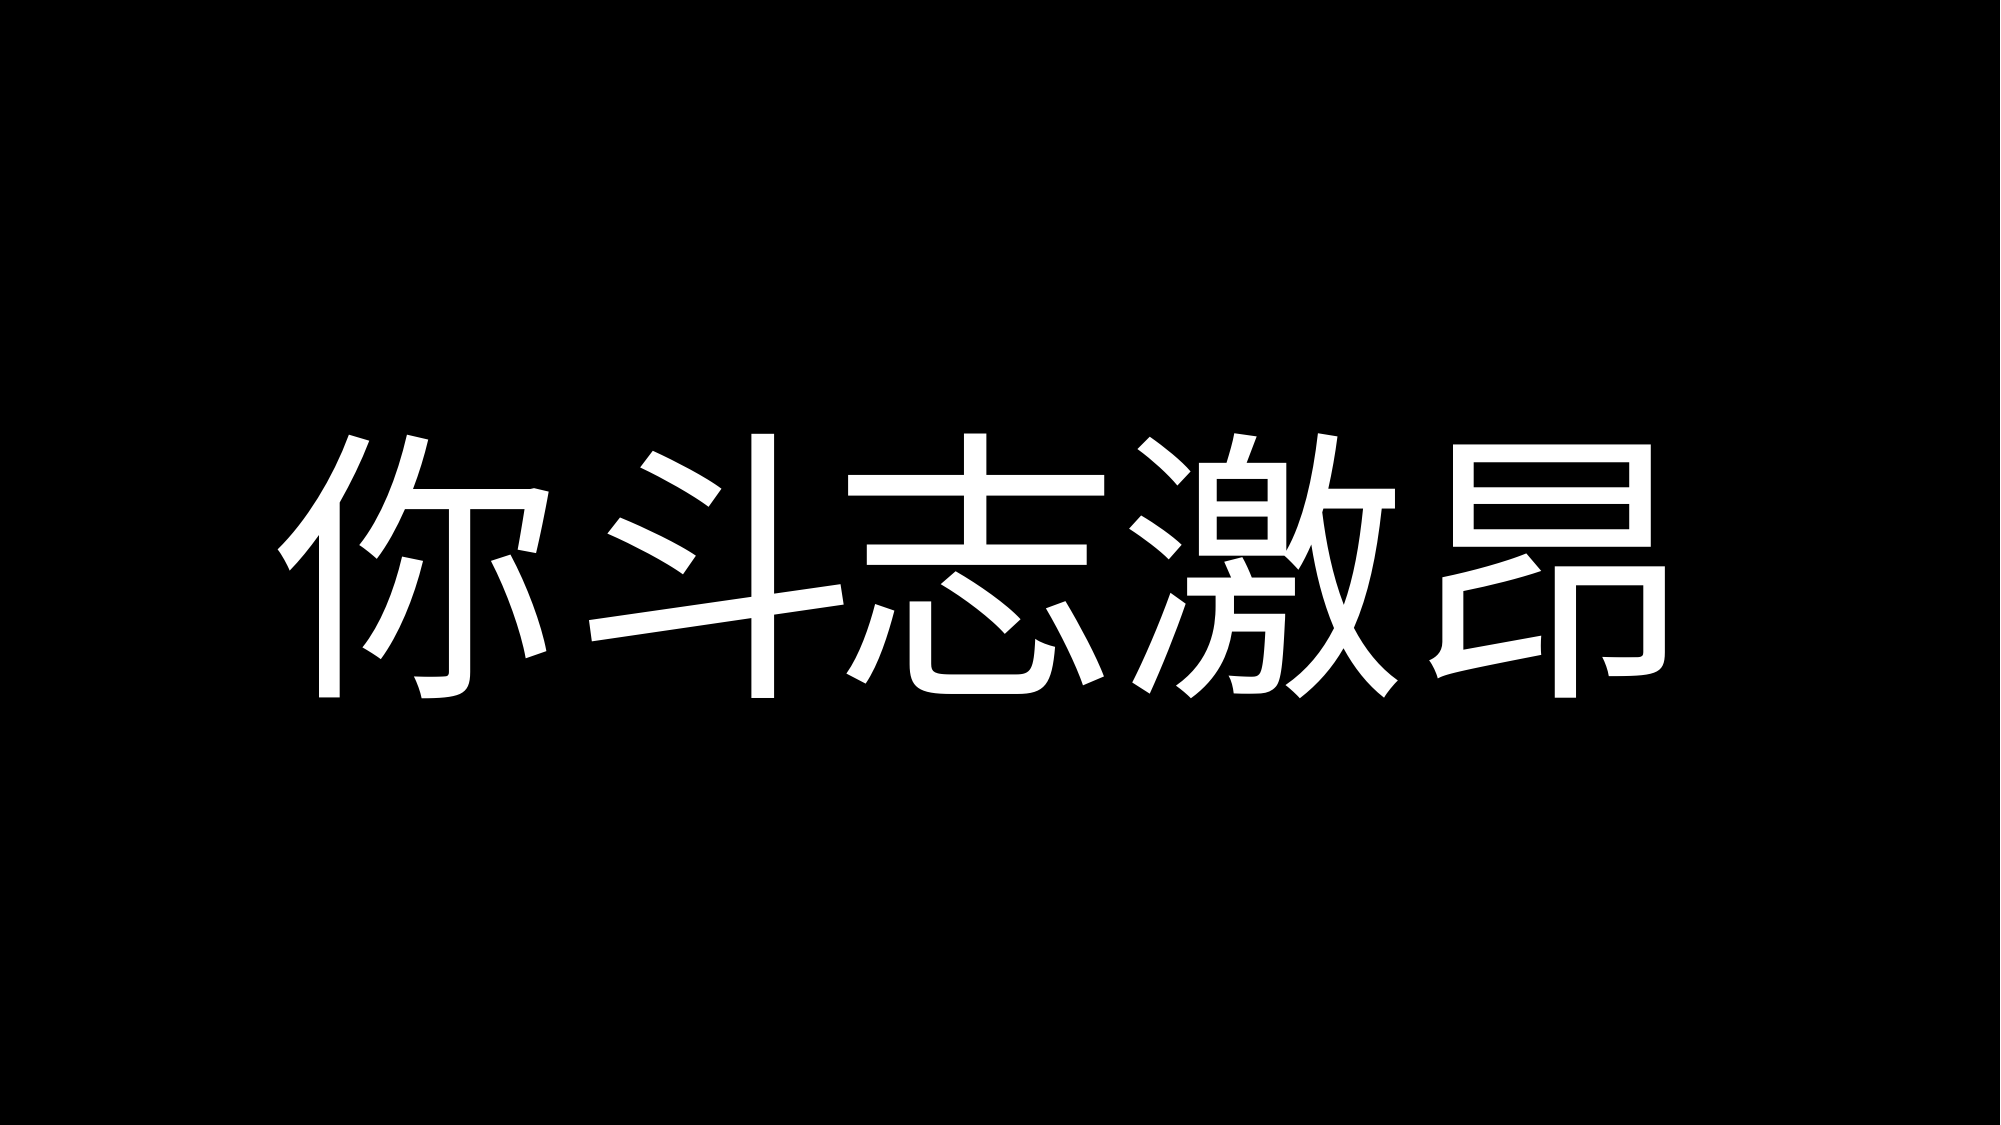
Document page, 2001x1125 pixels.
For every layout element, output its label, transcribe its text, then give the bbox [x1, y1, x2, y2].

text_box 你 [258, 380, 557, 741]
text_box 志激昂 [817, 380, 1710, 741]
text_box 斗 [557, 380, 817, 741]
